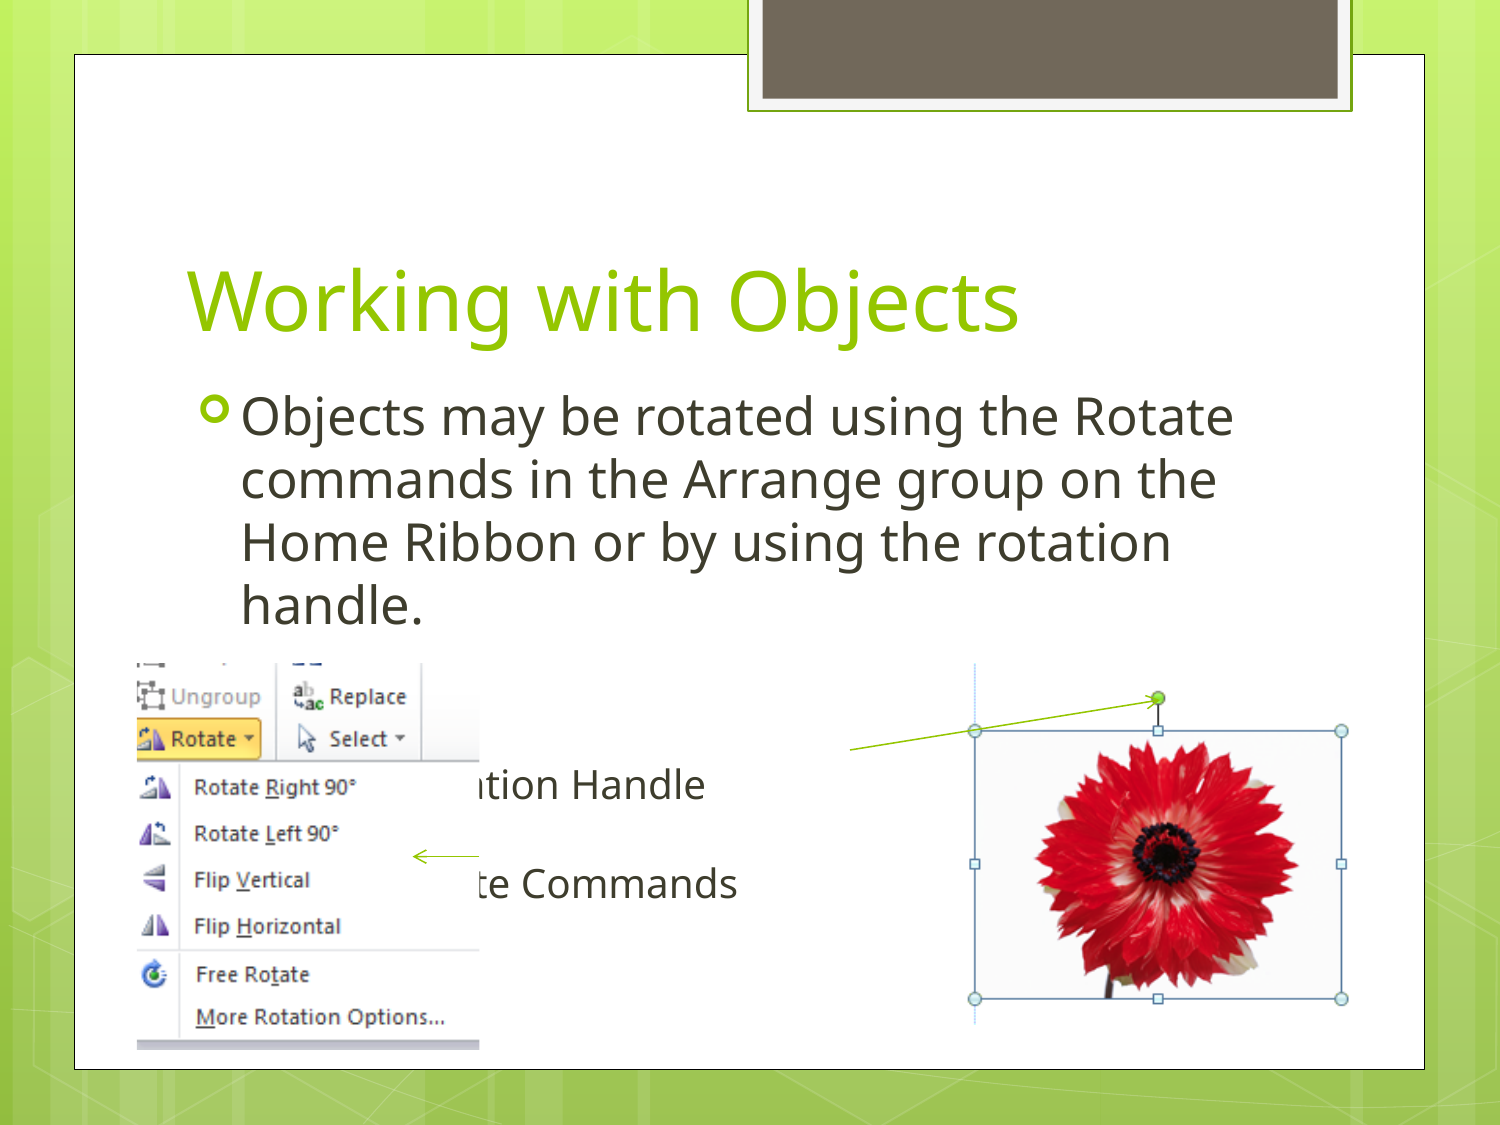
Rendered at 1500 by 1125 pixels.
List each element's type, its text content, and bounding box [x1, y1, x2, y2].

list Objects may be rotated using the Rotate commands in the Arrange group on the Home Ribbon or by using the rotation handle. Rotation Handle Rotate Commands [171, 375, 1283, 1025]
title Working with Objects [171, 168, 1324, 357]
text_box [849, 699, 1161, 751]
picture [136, 662, 480, 1051]
picture [954, 662, 1366, 1025]
